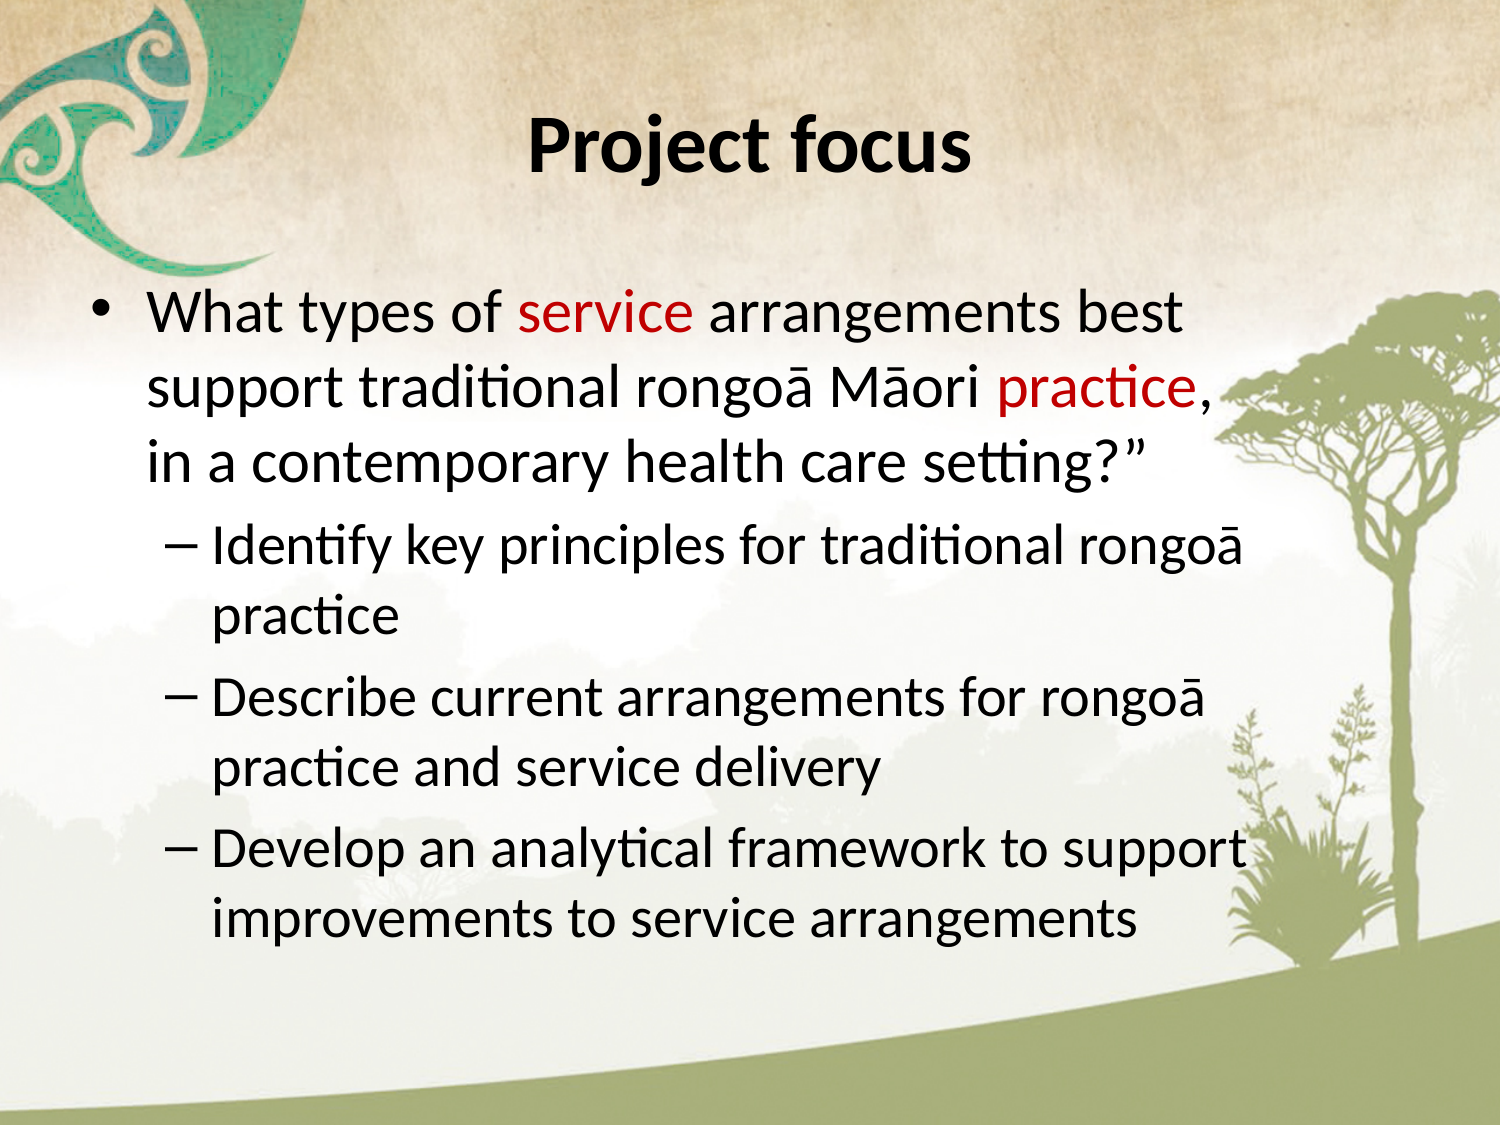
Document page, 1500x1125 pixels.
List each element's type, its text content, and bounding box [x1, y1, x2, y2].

title Project focus [75, 45, 1425, 233]
list What types of service arrangements best support traditional rongoā Māori practice, in a contemporary health care setting?” Identify key principles for traditional rongoā practice Describe current arrangements for rongoā practice and service delivery Develop an analytical framework to support improvements to service arrangements [75, 262, 1274, 1005]
picture [0, 0, 1500, 1125]
